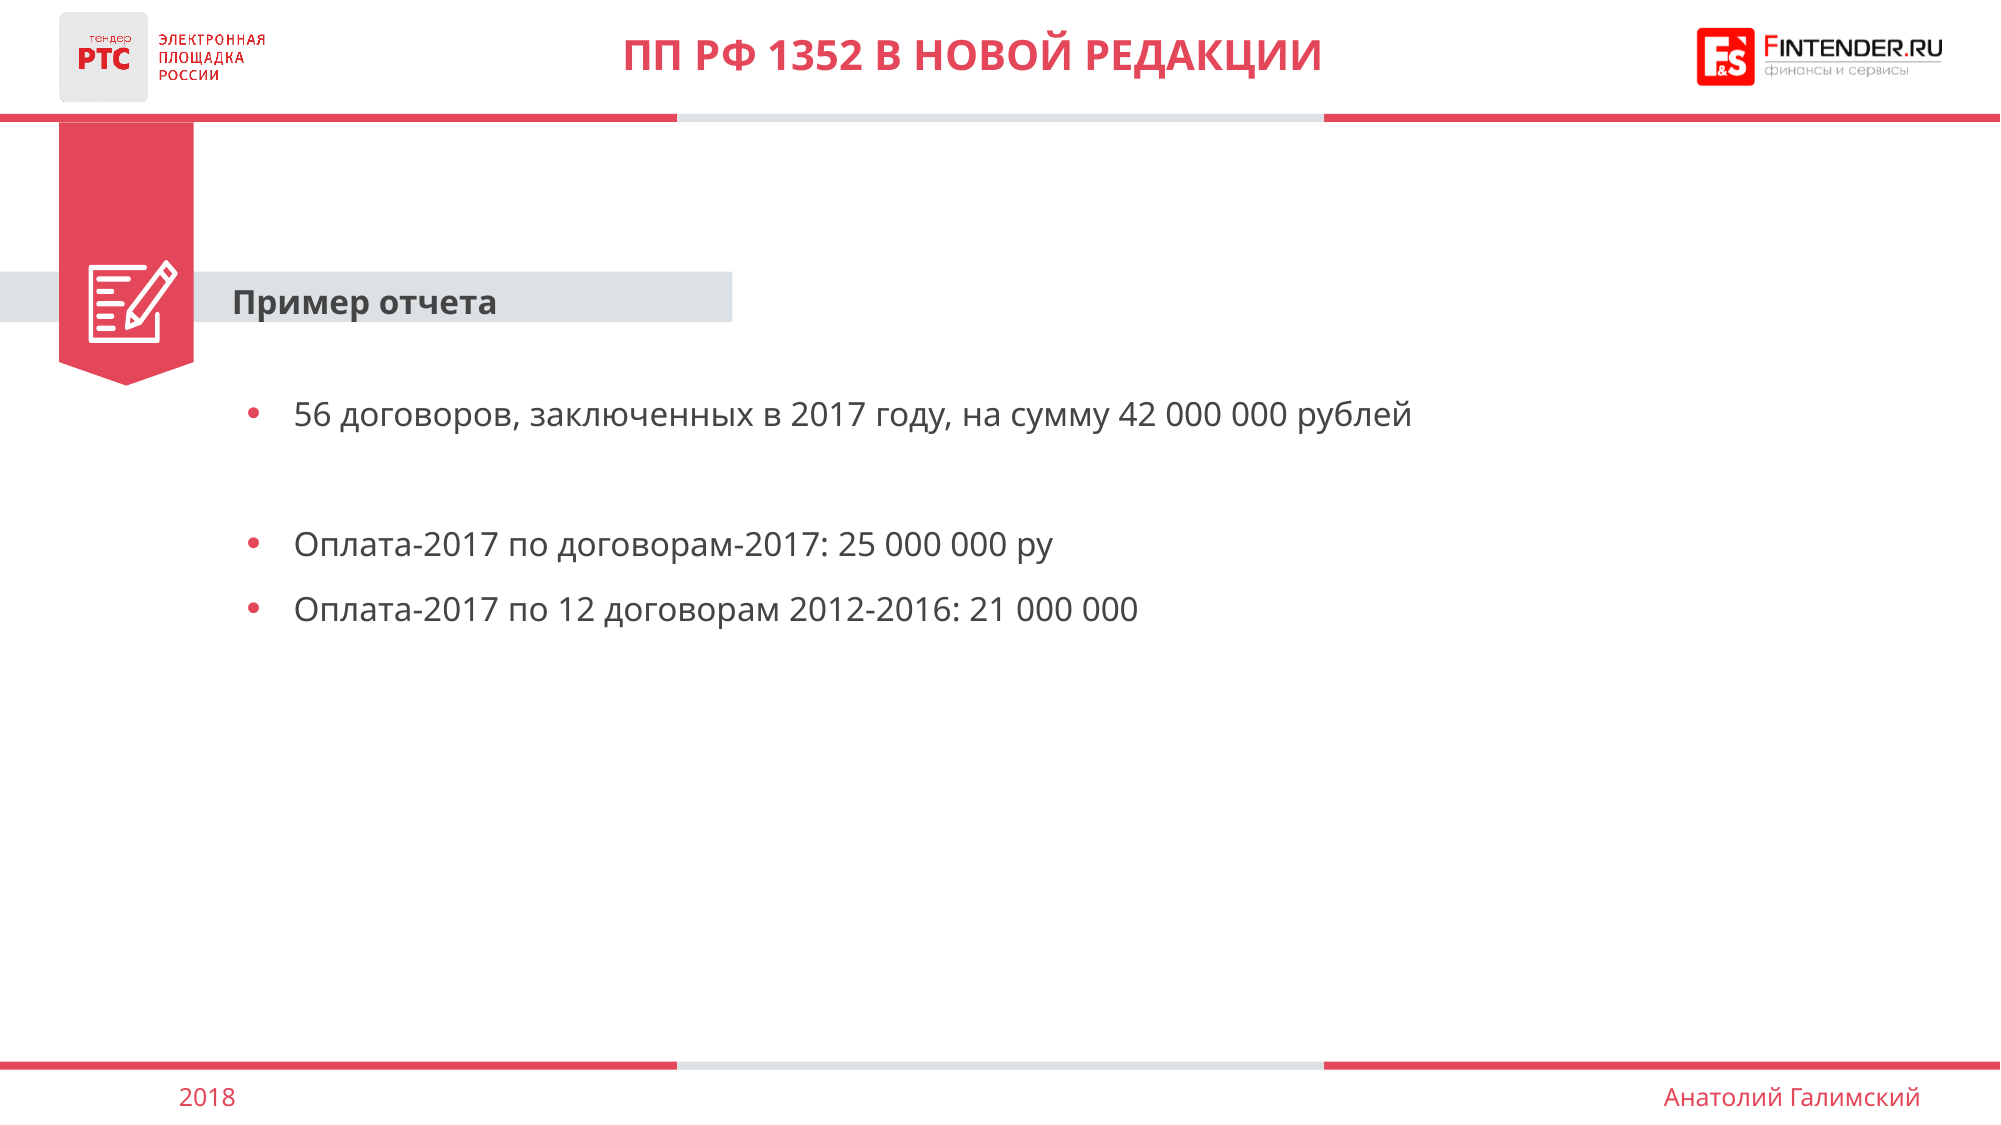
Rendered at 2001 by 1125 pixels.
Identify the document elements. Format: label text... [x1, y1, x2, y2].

text_box [58, 121, 195, 387]
text_box [0, 271, 58, 323]
text_box Пример отчета [231, 281, 960, 322]
picture [1696, 18, 1942, 95]
text_box [88, 264, 160, 343]
picture [59, 12, 265, 102]
text_box [195, 271, 733, 323]
title ПП РФ 1352 в новой редакции [294, 0, 1652, 114]
text_box 2018 [0, 1073, 415, 1119]
text_box Анатолий Галимский [1584, 1073, 2000, 1119]
text_box 56 договоров, заключенных в 2017 году, на сумму 42 000 000 рублей Оплата-2017 по договорам-2017: 25 000 000 ру Оплата-2017 по 12 договорам 2012-2016: 21 000 000 [231, 385, 1929, 636]
text_box [124, 260, 178, 330]
